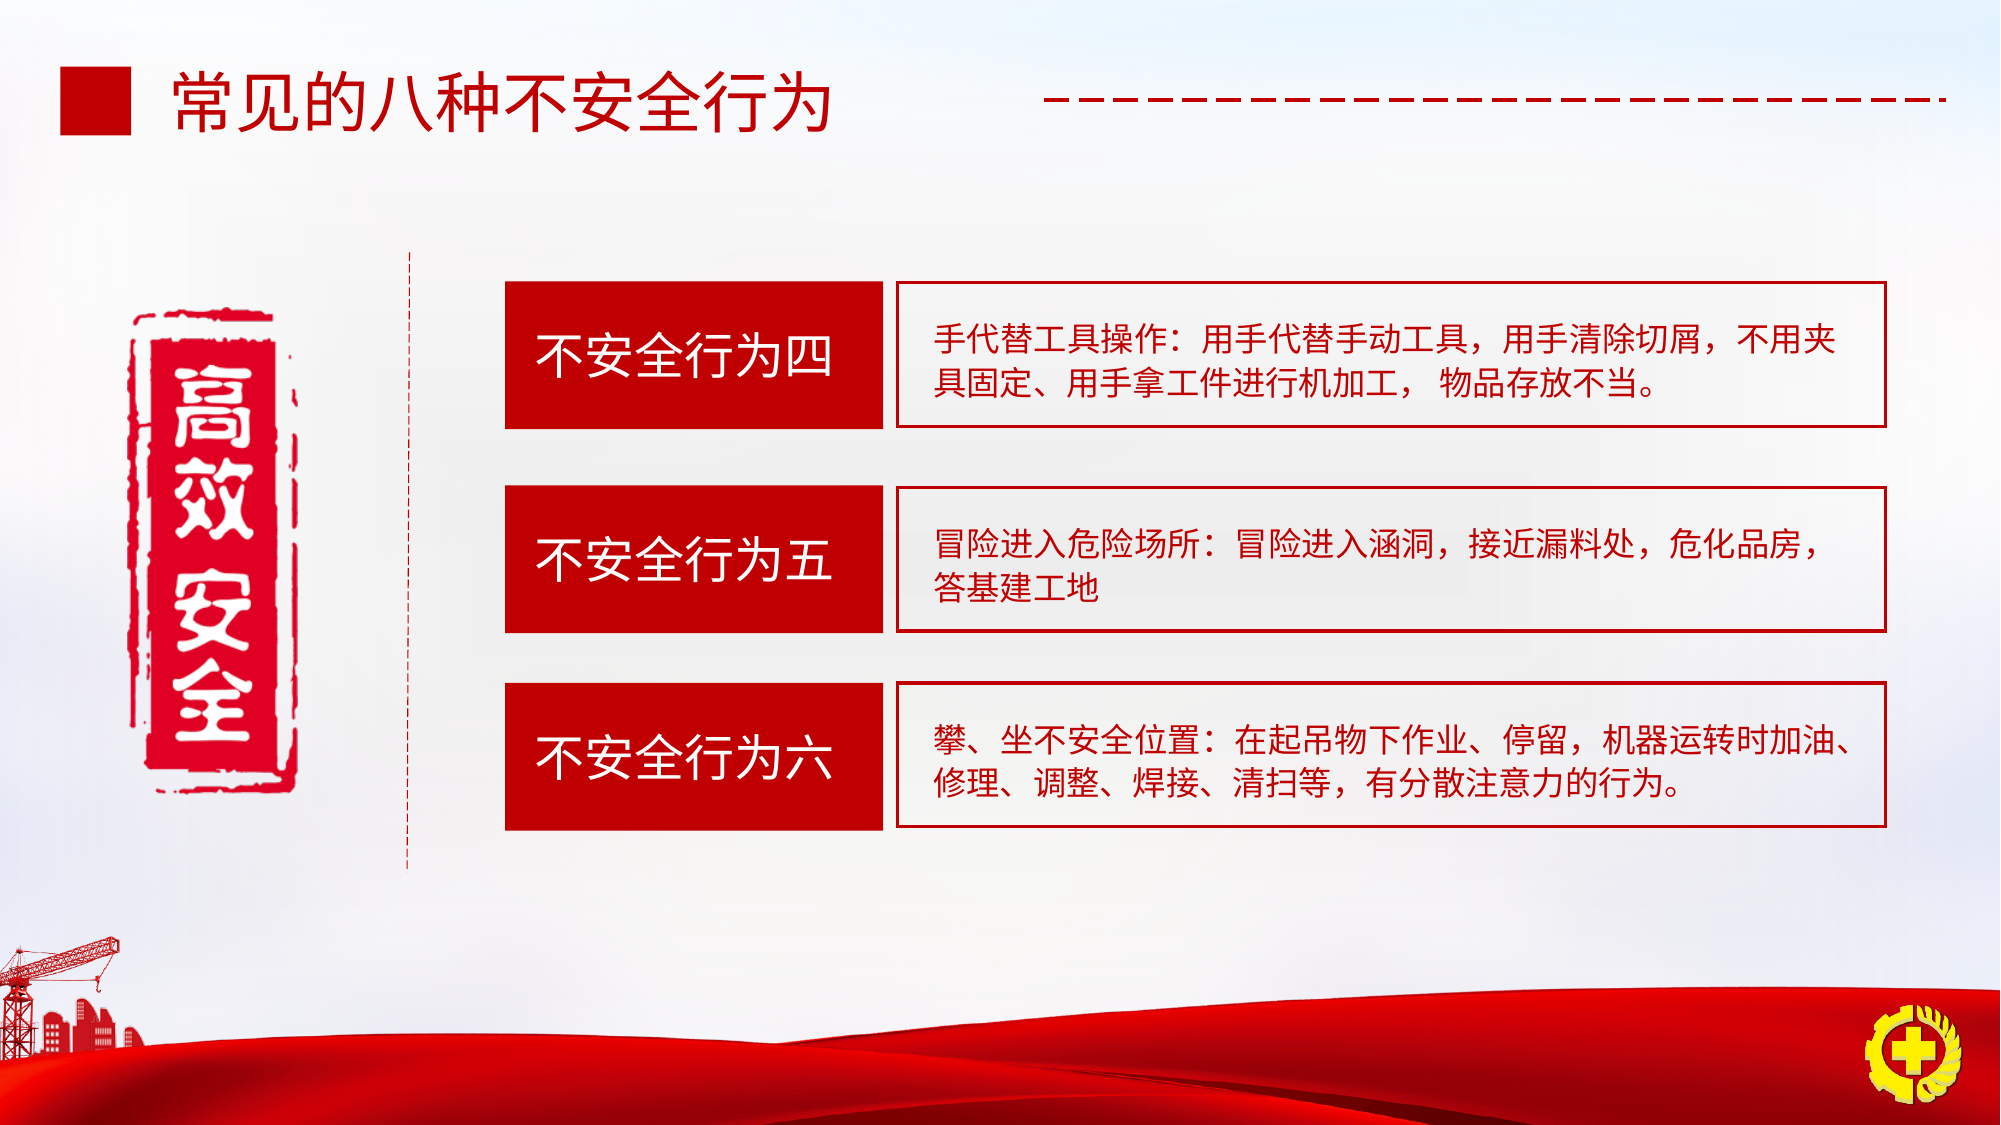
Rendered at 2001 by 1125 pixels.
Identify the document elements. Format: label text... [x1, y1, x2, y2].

picture [0, 217, 2001, 1125]
text_box [59, 66, 132, 136]
text_box 常见的八种不安全行为 [154, 53, 998, 148]
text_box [505, 281, 1886, 430]
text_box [505, 682, 1886, 831]
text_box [505, 485, 1886, 634]
